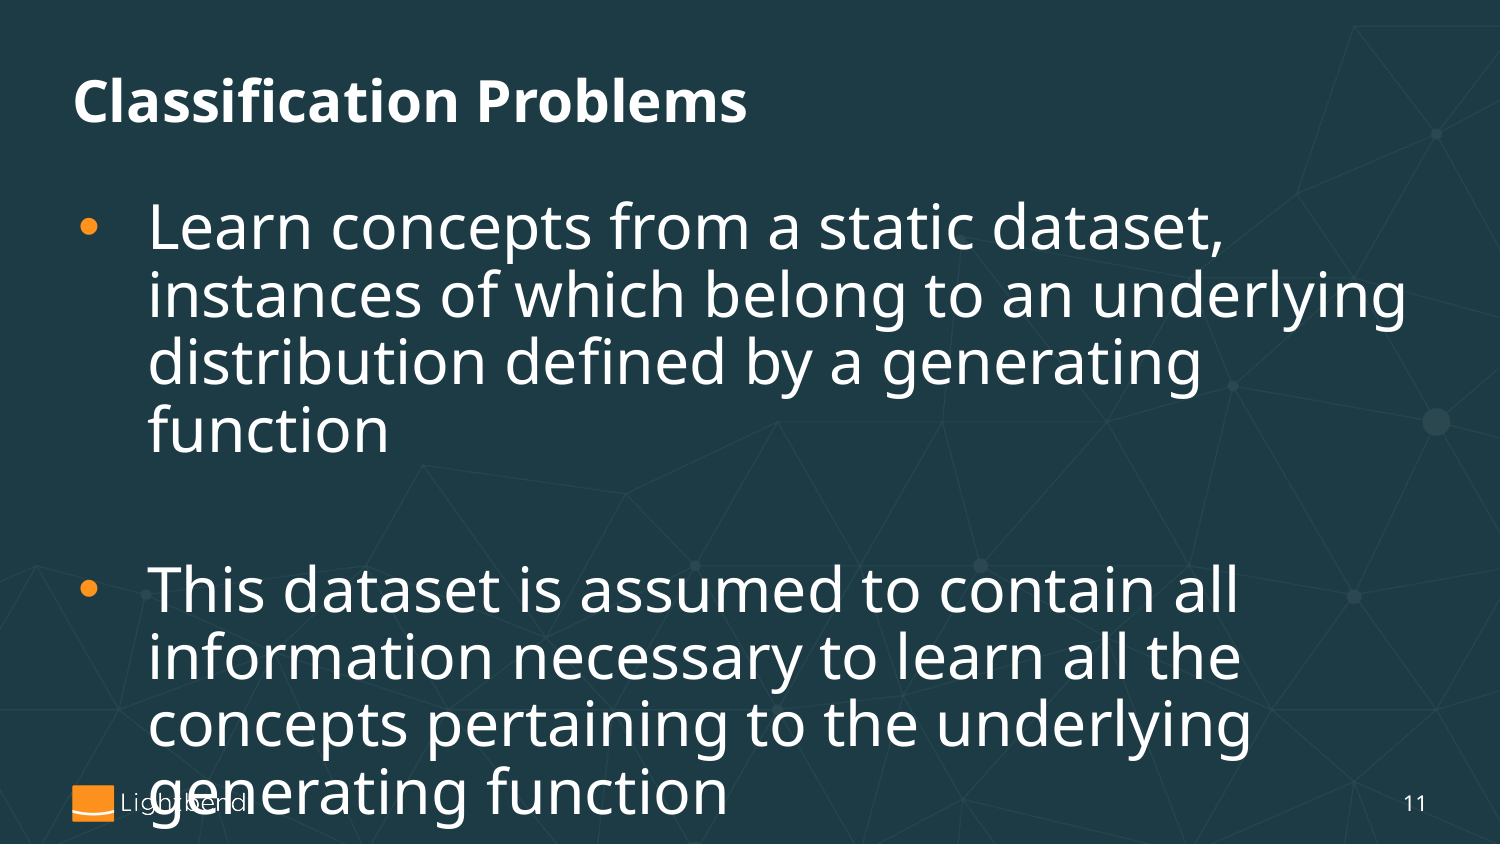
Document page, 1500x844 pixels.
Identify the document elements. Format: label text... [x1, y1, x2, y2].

list Learn concepts from a static dataset, instances of which belong to an underlying distribution defined by a generating function This dataset is assumed to contain all information necessary to learn all the concepts pertaining to the underlying generating function [72, 195, 1428, 760]
title Classification Problems [72, 54, 1428, 153]
picture [72, 785, 245, 822]
slide_number ‹#› [1090, 782, 1428, 827]
